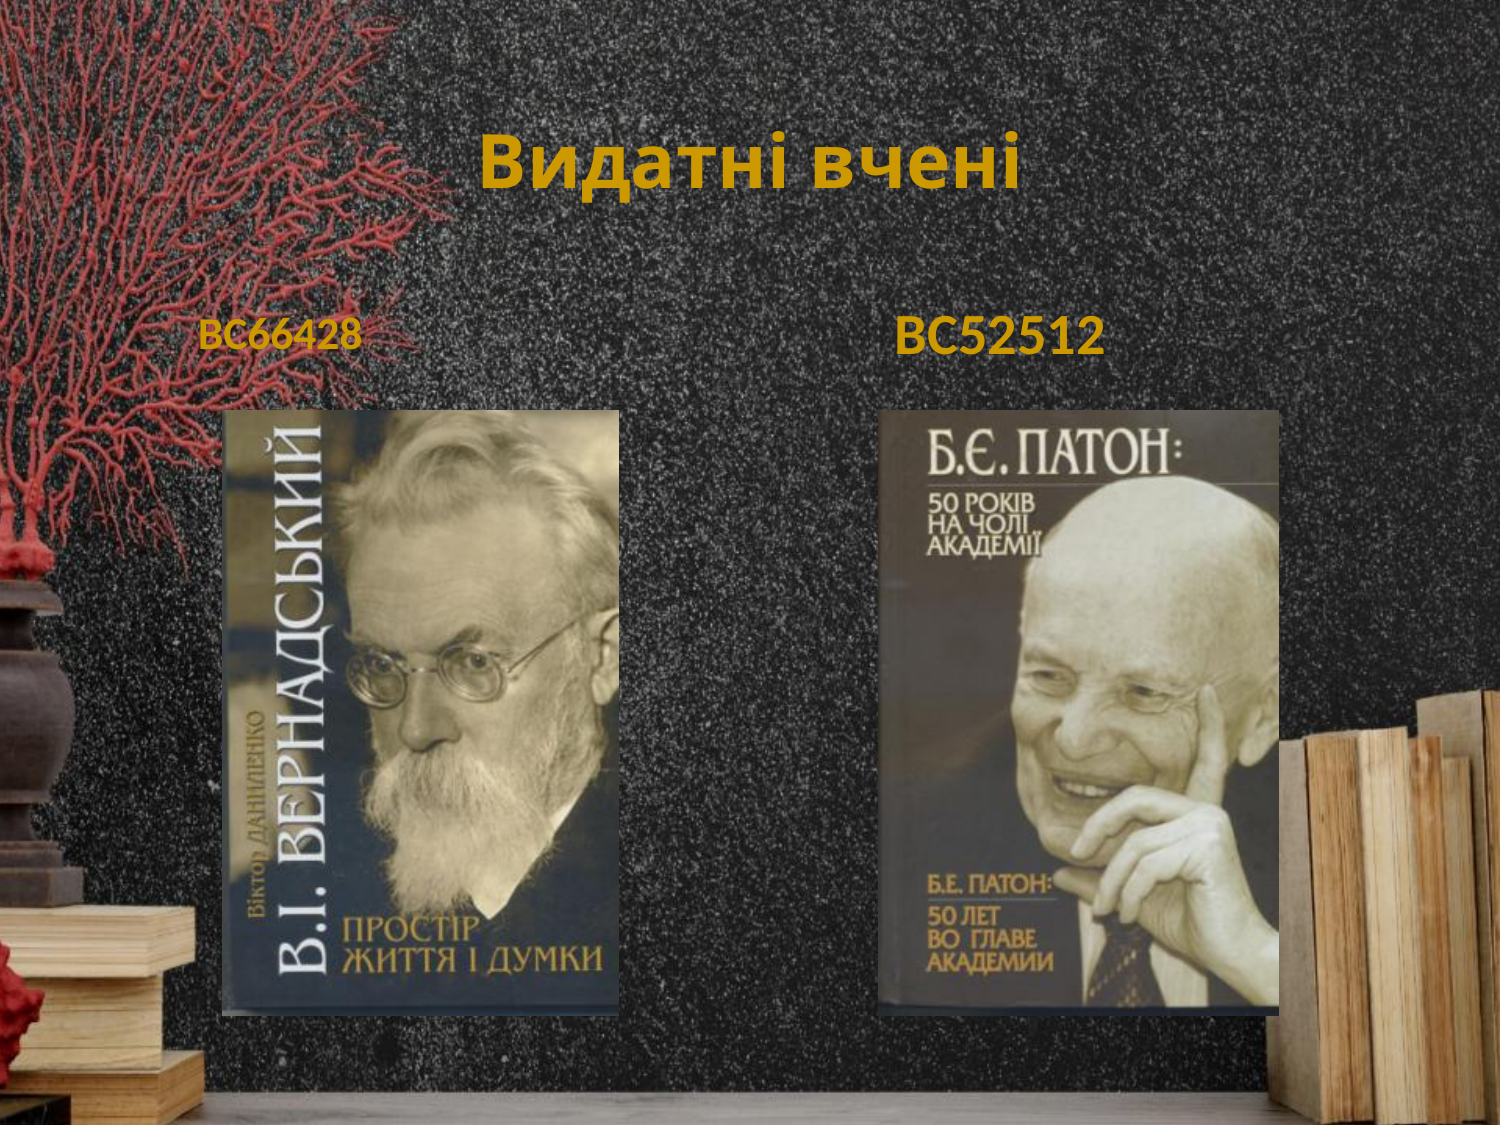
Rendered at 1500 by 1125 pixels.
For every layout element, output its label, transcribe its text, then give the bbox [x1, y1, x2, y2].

list ВС66428 [183, 243, 846, 367]
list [878, 410, 1279, 1016]
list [222, 410, 619, 1016]
title Видатні вчені [103, 59, 1398, 278]
picture [0, 0, 1500, 1125]
list ВС52512 [879, 251, 1425, 375]
